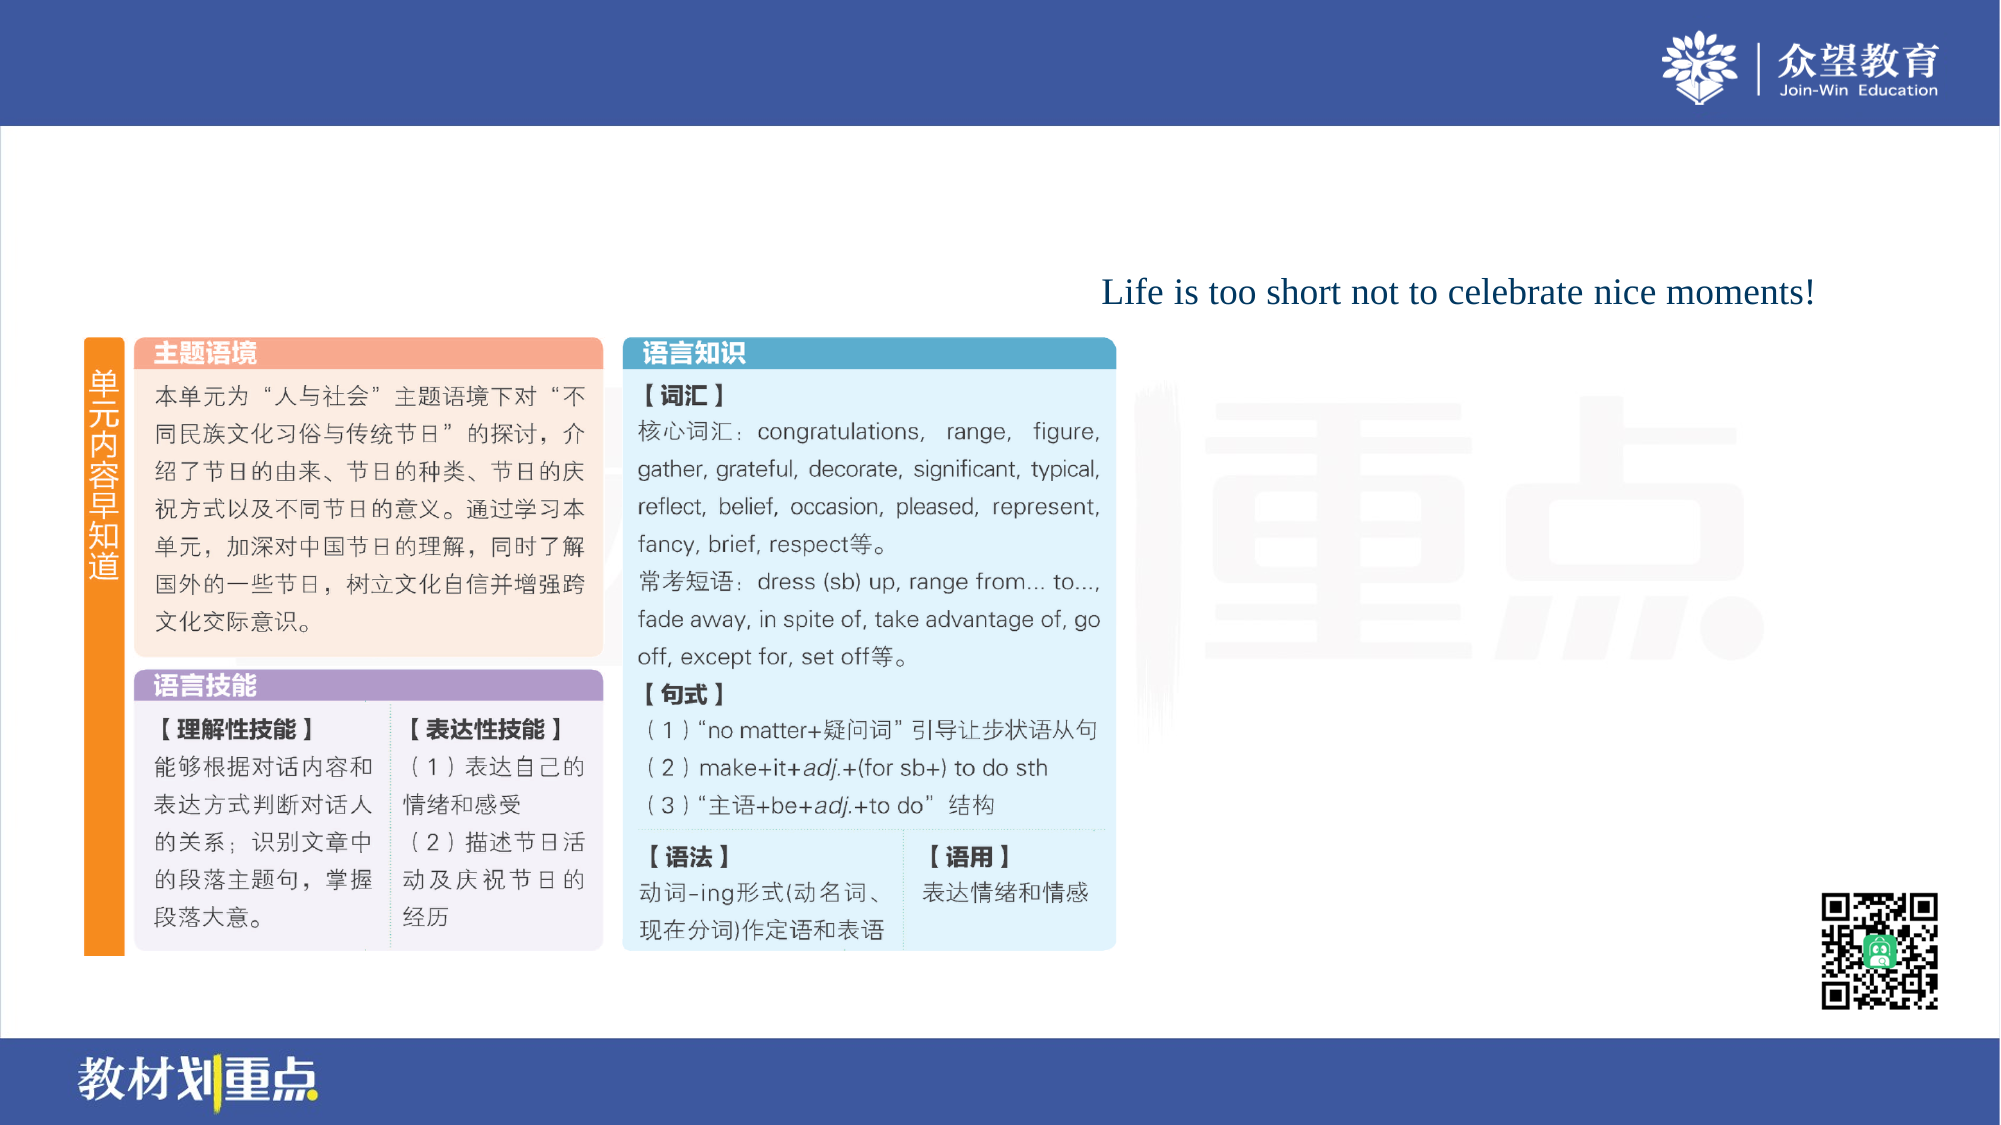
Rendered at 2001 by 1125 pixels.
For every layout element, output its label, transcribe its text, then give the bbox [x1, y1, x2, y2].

picture [0, 0, 2000, 1125]
text_box Life is too short not to celebrate nice moments! [82, 247, 1817, 374]
